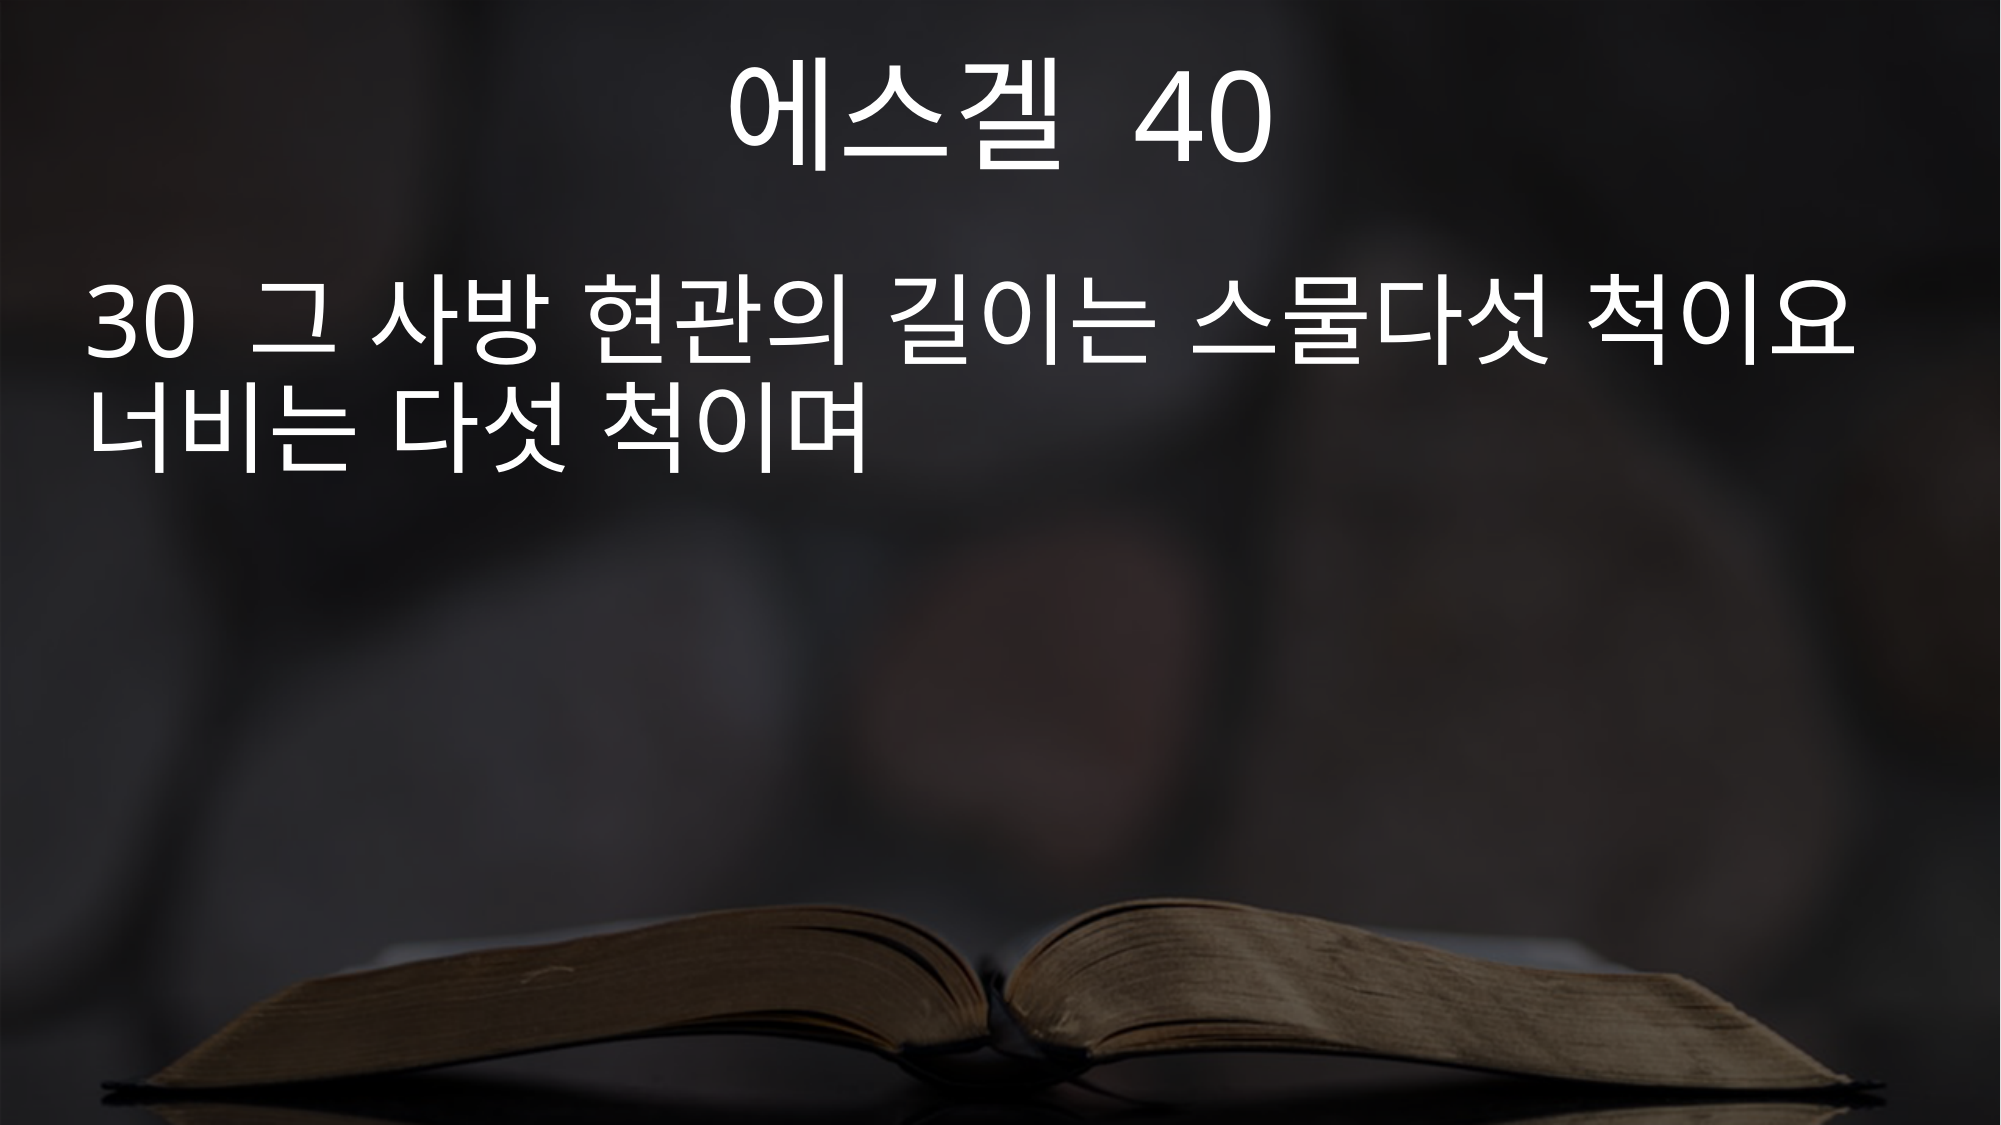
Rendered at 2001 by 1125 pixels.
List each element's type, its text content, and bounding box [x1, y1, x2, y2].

picture [0, 0, 2001, 1125]
list 30 그 사방 현관의 길이는 스물다섯 척이요 너비는 다섯 척이며 [69, 263, 1953, 423]
footer 에스겔 40 [0, 32, 2000, 192]
